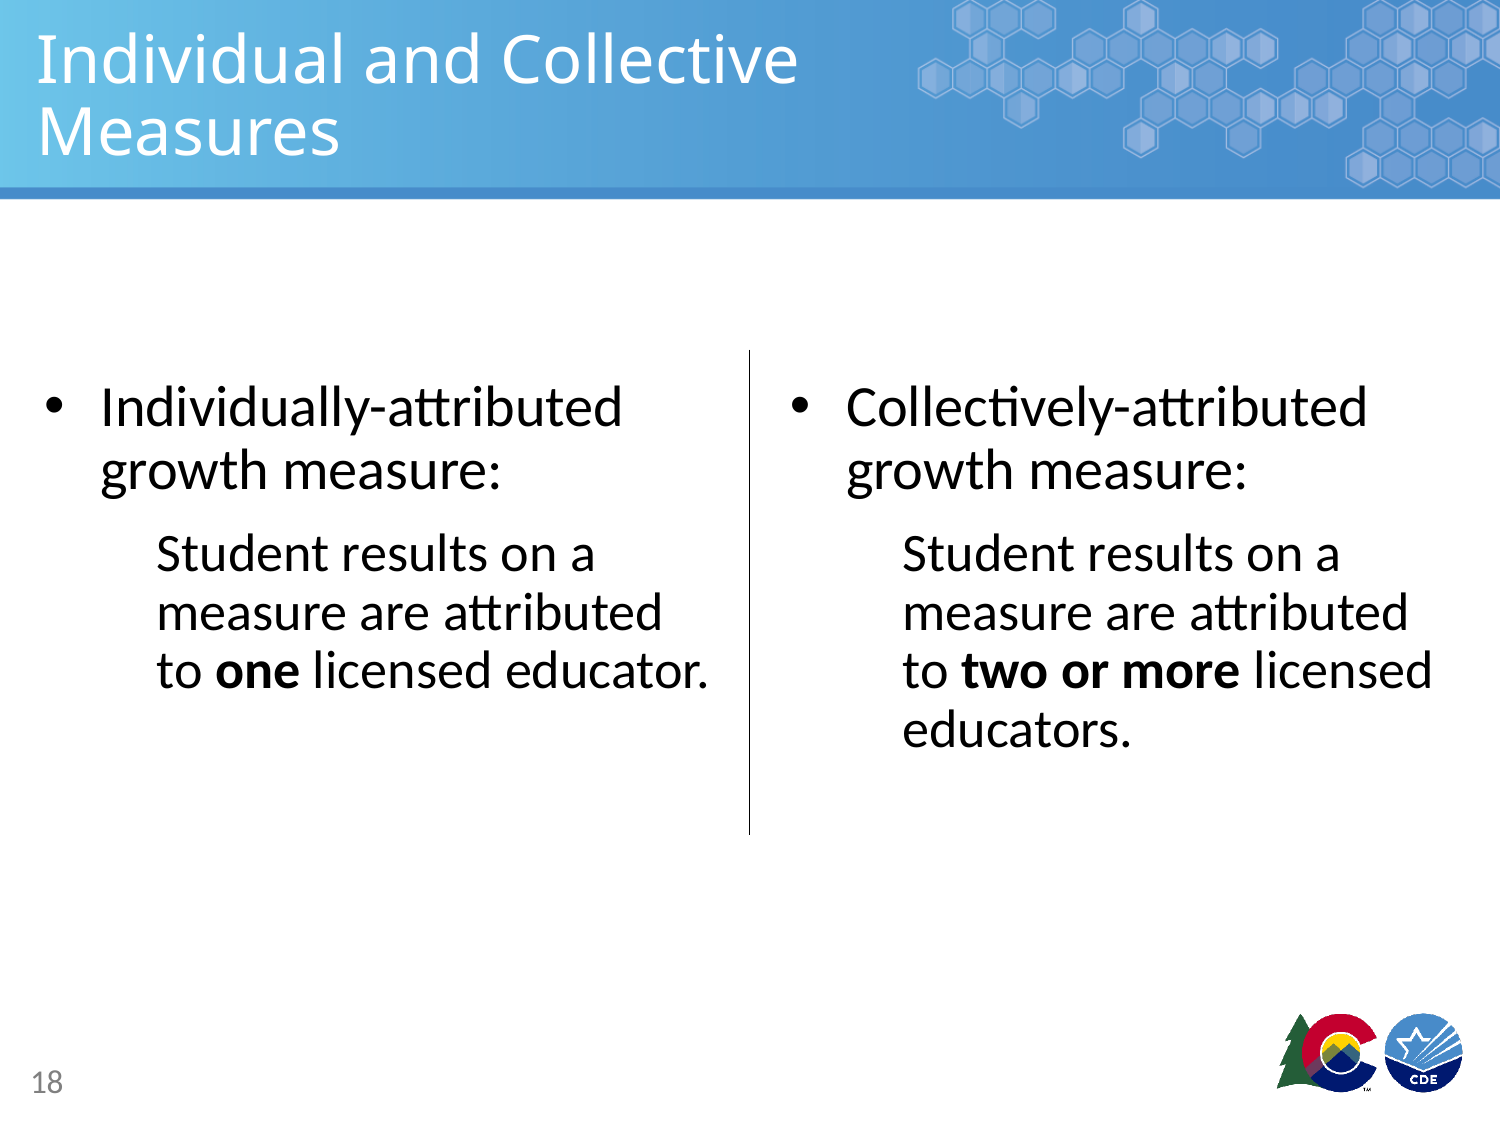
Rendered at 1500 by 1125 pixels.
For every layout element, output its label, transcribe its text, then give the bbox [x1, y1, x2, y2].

title Individual and Collective Measures [36, 26, 884, 187]
picture [0, 0, 1500, 200]
slide_number 18 [15, 1053, 353, 1114]
picture [1275, 1012, 1463, 1093]
text_box Collectively-attributed growth measure: Student results on a measure are attributed to two or more licensed educators. [782, 376, 1464, 946]
list Individually-attributed growth measure: Student results on a measure are attributed to one licensed educator. [36, 376, 718, 917]
